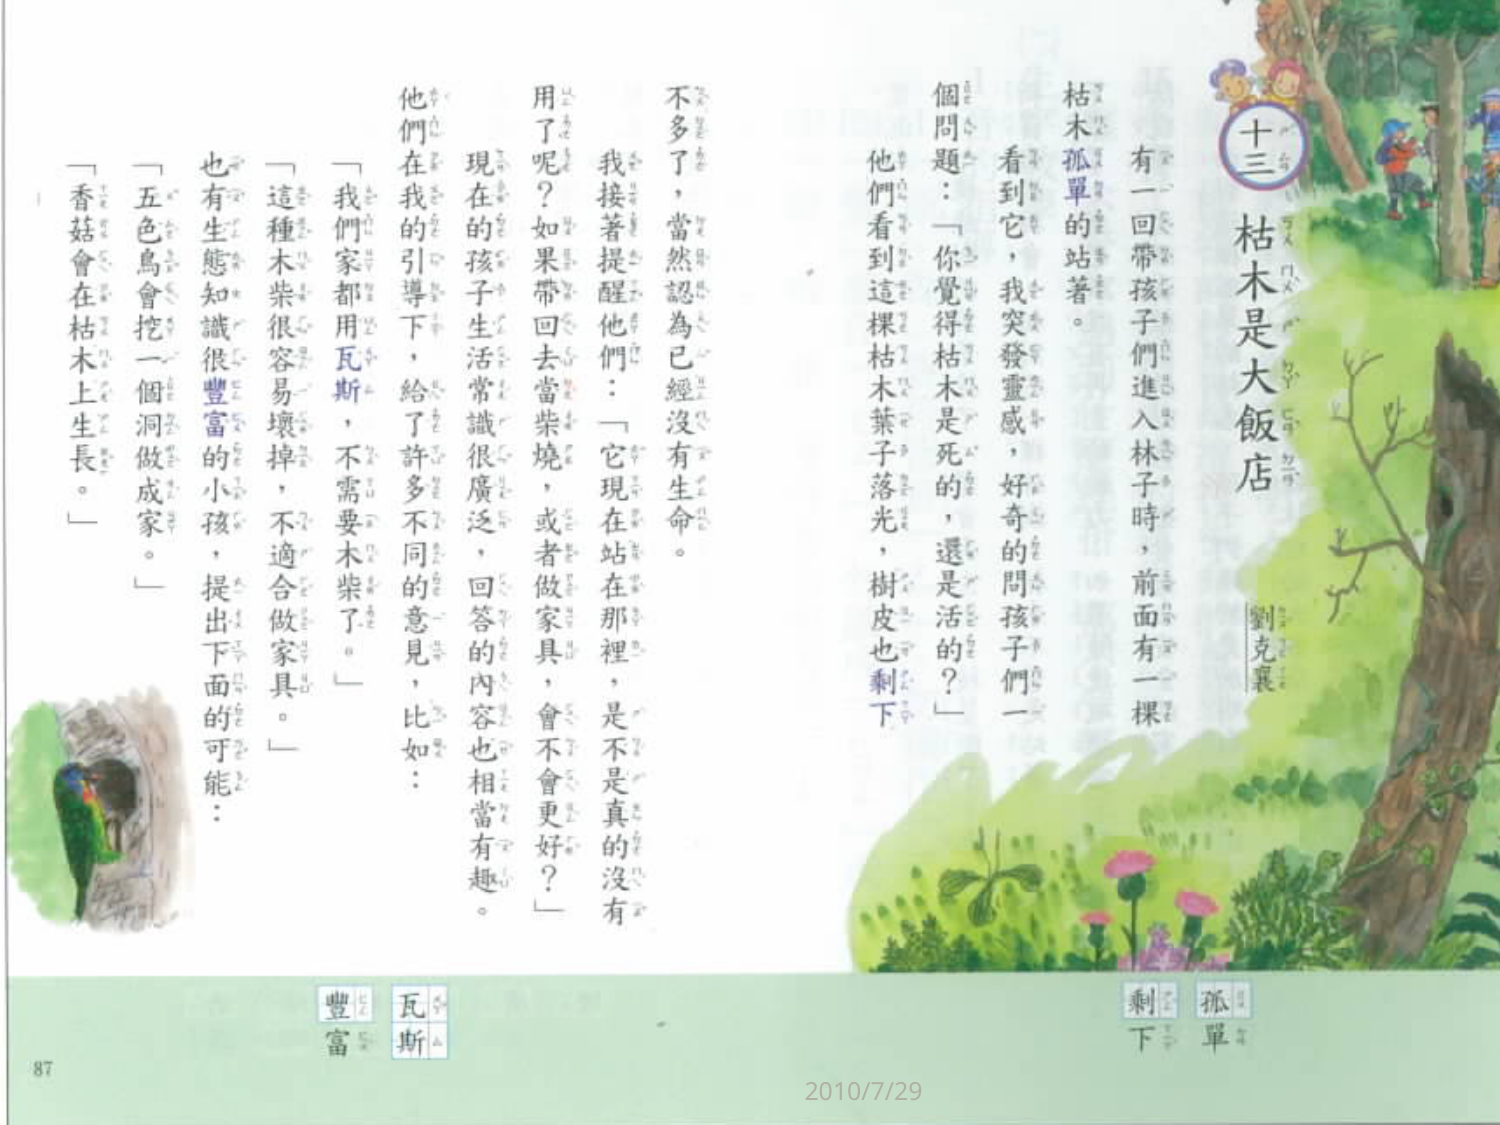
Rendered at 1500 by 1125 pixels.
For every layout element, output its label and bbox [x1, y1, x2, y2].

list [0, 0, 1500, 1125]
